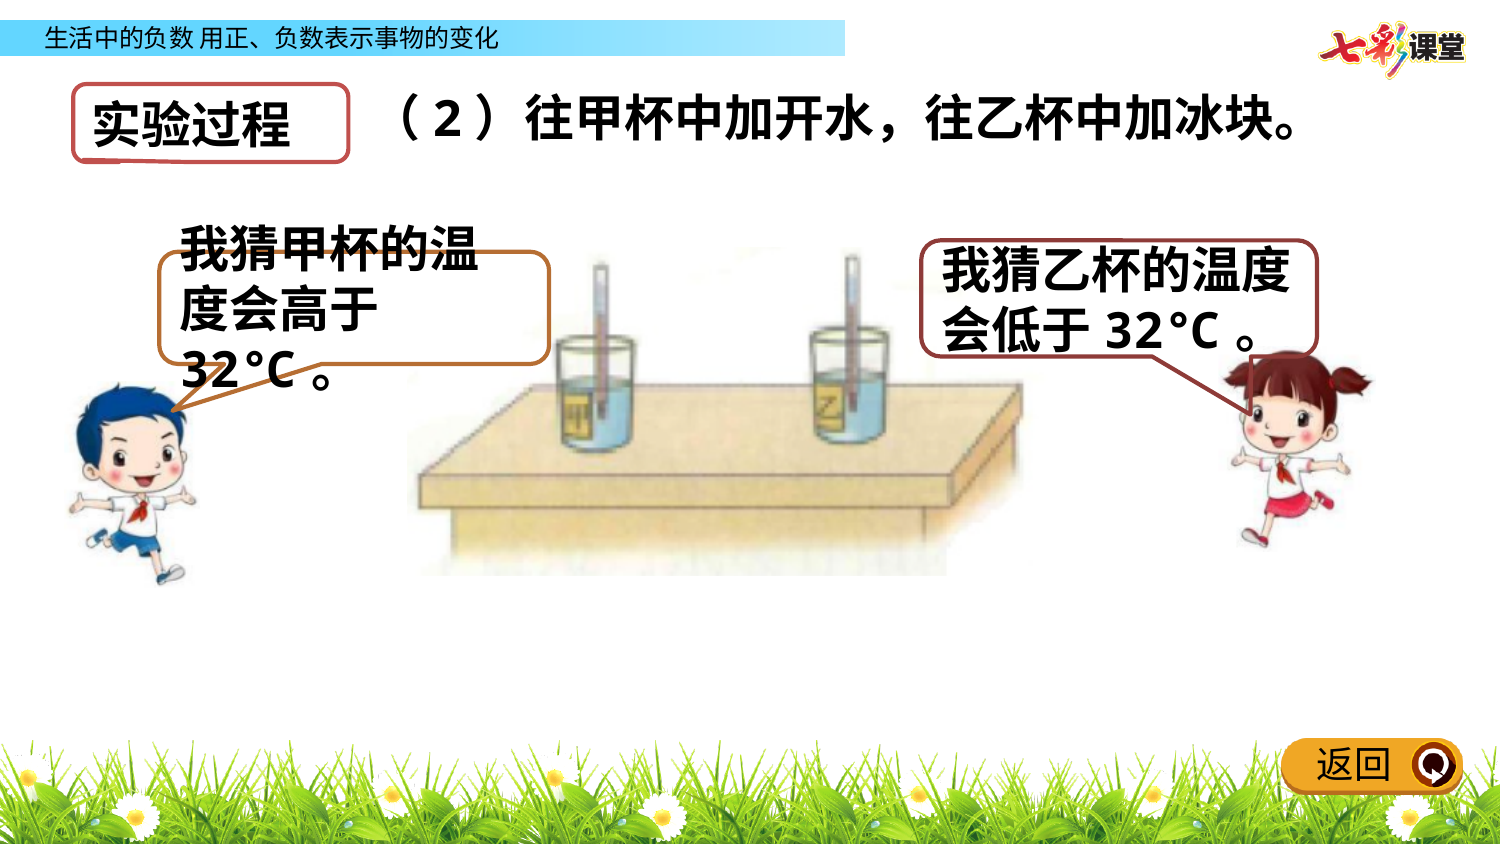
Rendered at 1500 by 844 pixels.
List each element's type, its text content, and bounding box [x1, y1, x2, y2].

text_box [920, 240, 1377, 553]
text_box （2）往甲杯中加开水，往乙杯中加冰块。 [355, 79, 1306, 154]
picture [407, 247, 1082, 576]
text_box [64, 251, 550, 588]
picture [0, 740, 1500, 844]
text_box 实验过程 [71, 81, 351, 165]
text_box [1281, 733, 1464, 795]
picture [1316, 20, 1468, 80]
